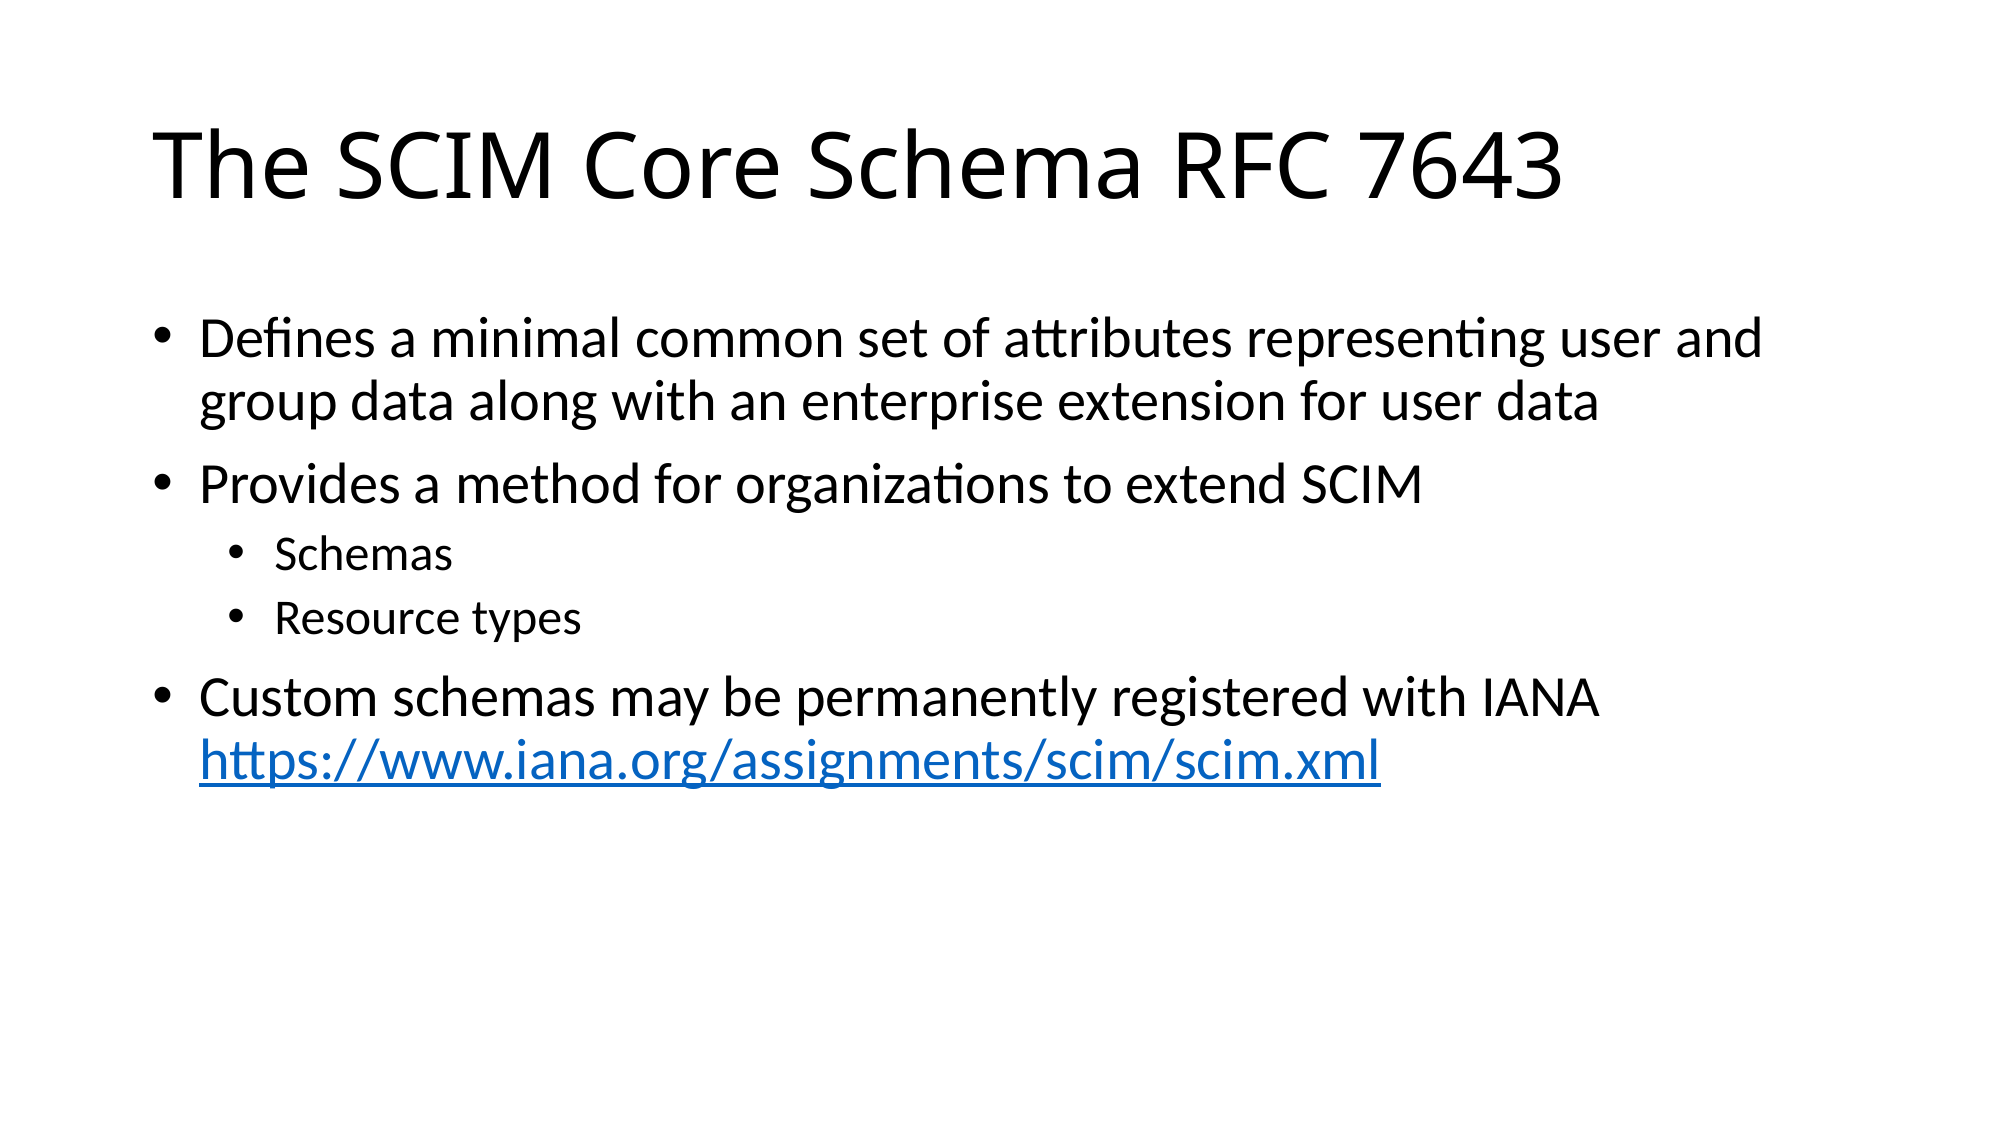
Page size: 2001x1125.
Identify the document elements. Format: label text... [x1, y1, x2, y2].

list Defines a minimal common set of attributes representing user and group data along with an enterprise extension for user data Provides a method for organizations to extend SCIM Schemas Resource types Custom schemas may be permanently registered with IANA https://www.iana.org/assignments/scim/scim.xml [137, 299, 1863, 1014]
title The SCIM Core Schema RFC 7643 [137, 59, 1863, 278]
